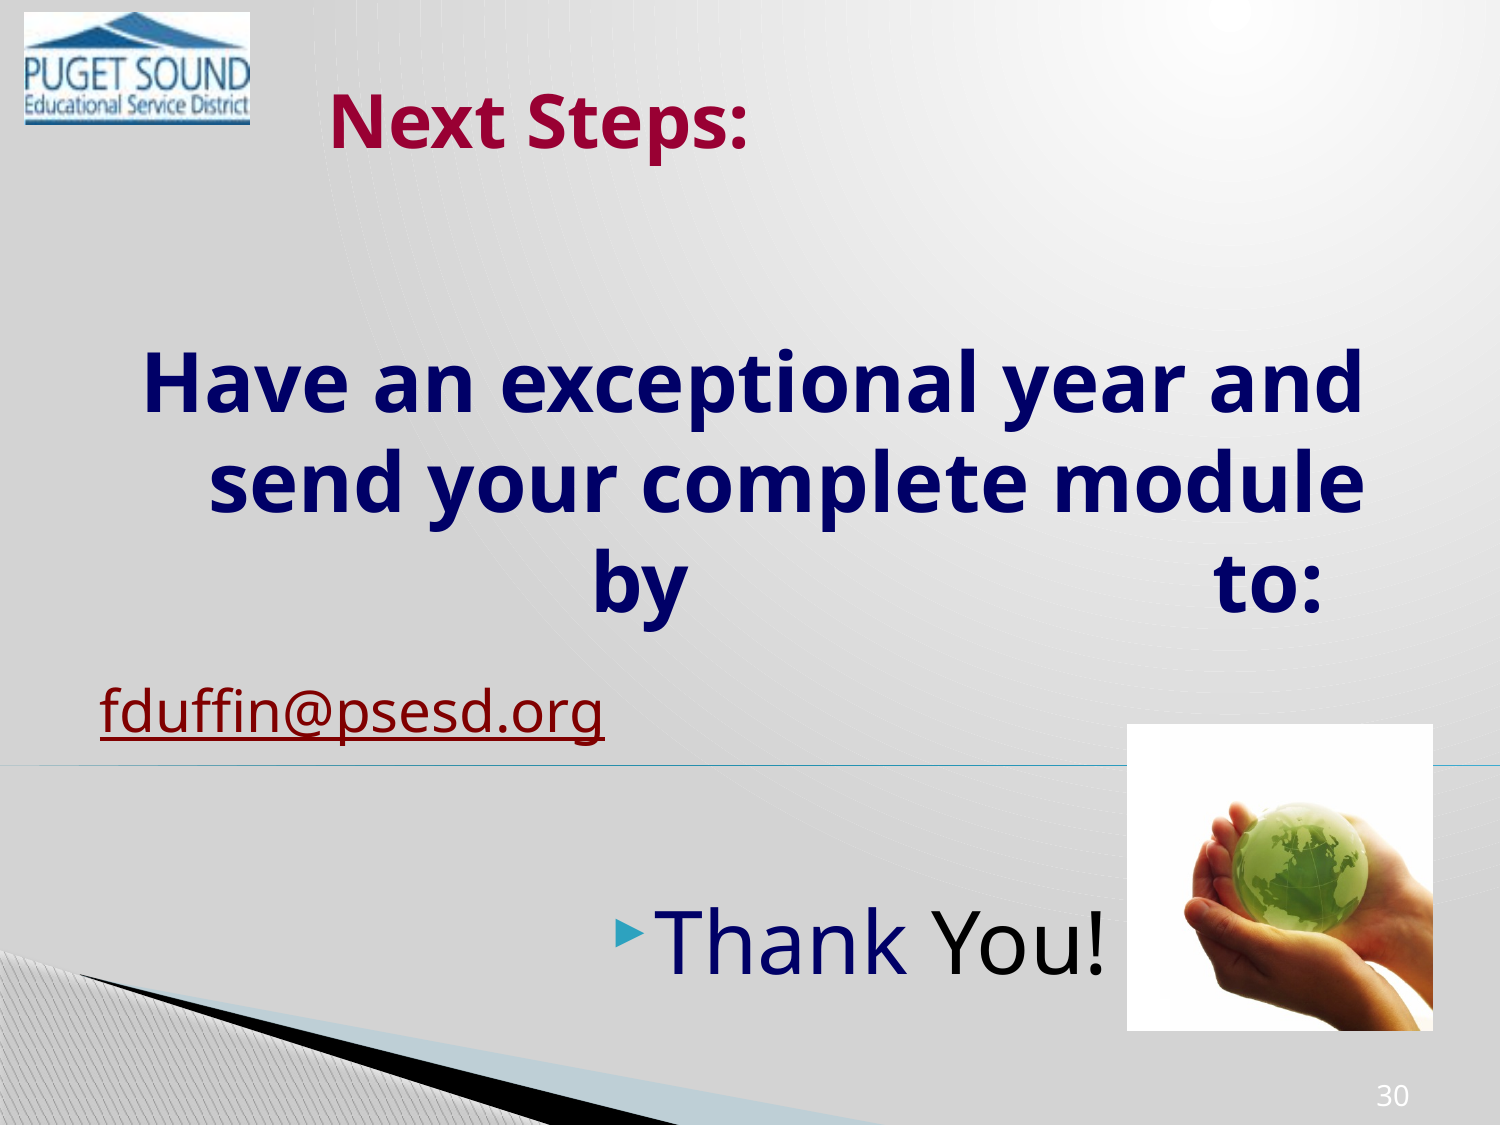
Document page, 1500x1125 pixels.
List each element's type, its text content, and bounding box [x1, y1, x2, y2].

subtitle Thank You! [577, 878, 1120, 1024]
slide_number 30 [1074, 1069, 1425, 1110]
text_box fduffin@psesd.org [85, 666, 1139, 831]
picture [24, 12, 250, 125]
picture [1126, 724, 1433, 1031]
title Have an exceptional year and send your complete module by to: [107, 210, 1383, 637]
text_box Next Steps: [312, 74, 1438, 163]
